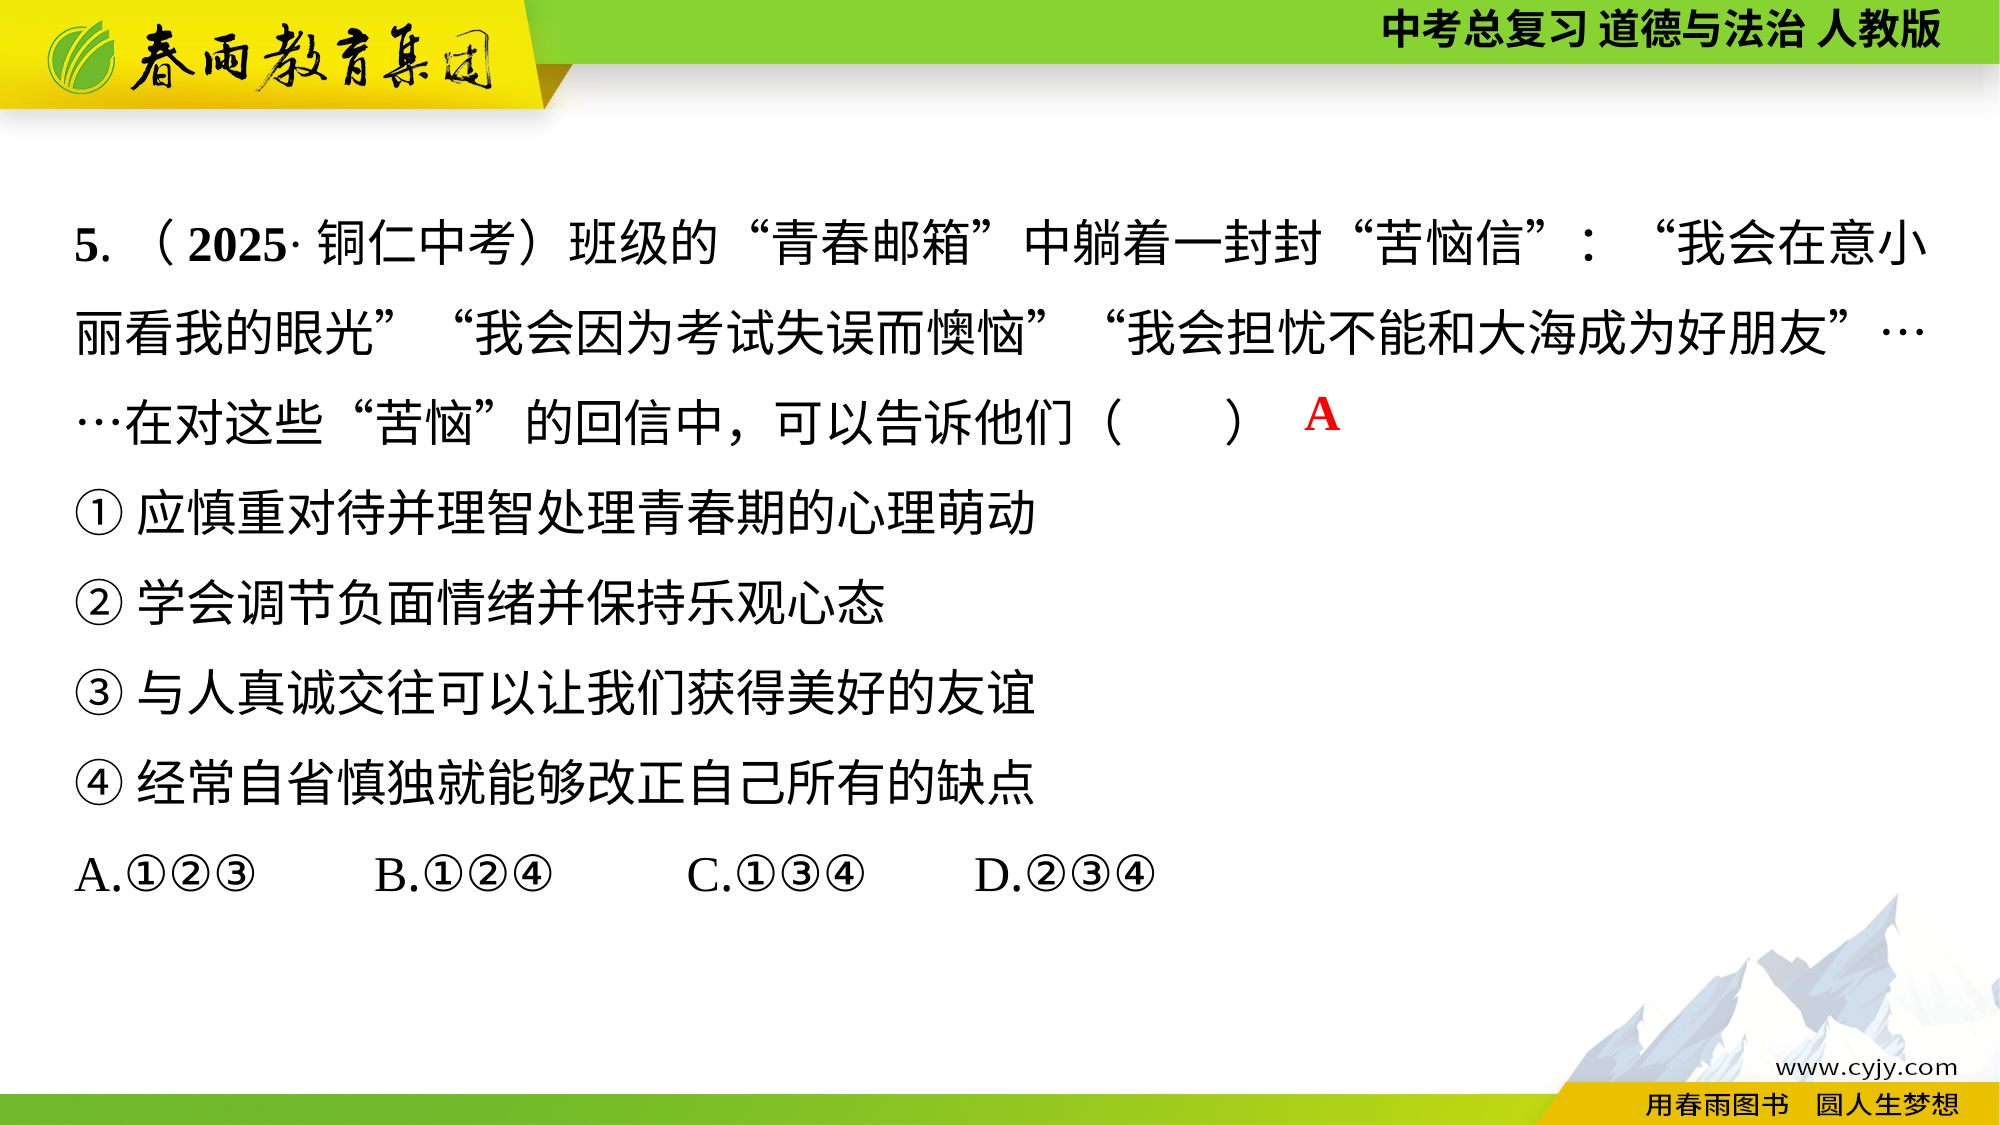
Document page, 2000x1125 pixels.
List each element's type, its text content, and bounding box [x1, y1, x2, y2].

list 5.（2025·铜仁中考）班级的“青春邮箱”中躺着一封封“苦恼信”：“我会在意小丽看我的眼光”“我会因为考试失误而懊恼”“我会担忧不能和大海成为好朋友”……在对这些“苦恼”的回信中，可以告诉他们（ ） ①应慎重对待并理智处理青春期的心理萌动 ②学会调节负面情绪并保持乐观心态 ③与人真诚交往可以让我们获得美好的友谊 ④经常自省慎独就能够改正自己所有的缺点 A.①②③ B.①②④ C.①③④ D.②③④ [59, 174, 1944, 906]
picture [0, 0, 2000, 1125]
text_box A [1289, 373, 1356, 449]
